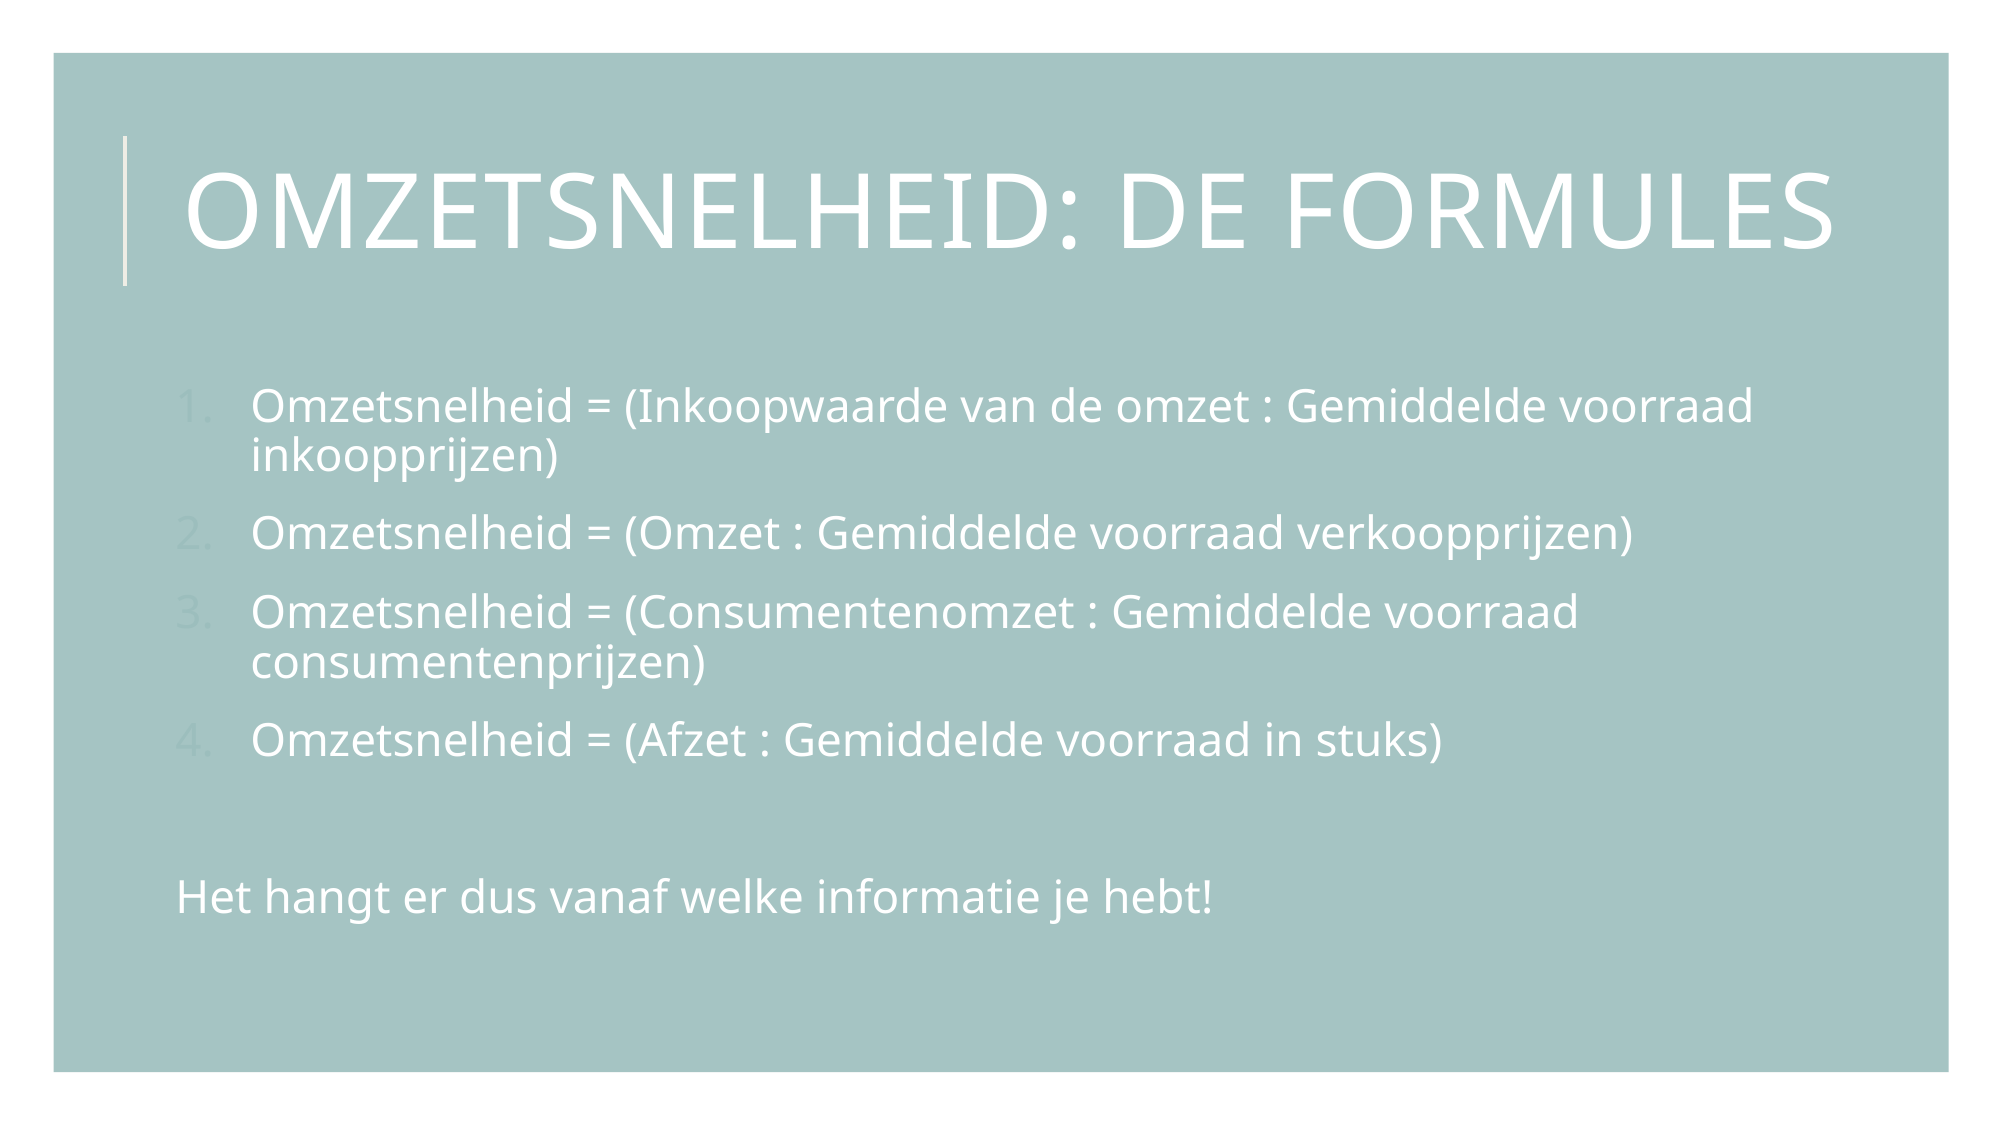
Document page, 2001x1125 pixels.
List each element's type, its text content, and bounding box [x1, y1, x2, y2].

text_box [0, 0, 2000, 1125]
text_box [52, 51, 1950, 1074]
title Omzetsnelheid: de formules [168, 96, 1863, 342]
list Omzetsnelheid = (Inkoopwaarde van de omzet : Gemiddelde voorraad inkoopprijzen) Omzetsnelheid = (Omzet : Gemiddelde voorraad verkoopprijzen) Omzetsnelheid = (Consumentenomzet : Gemiddelde voorraad consumentenprijzen) Omzetsnelheid = (Afzet : Gemiddelde voorraad in stuks) Het hangt er dus vanaf welke informatie je hebt! [168, 375, 1863, 1009]
